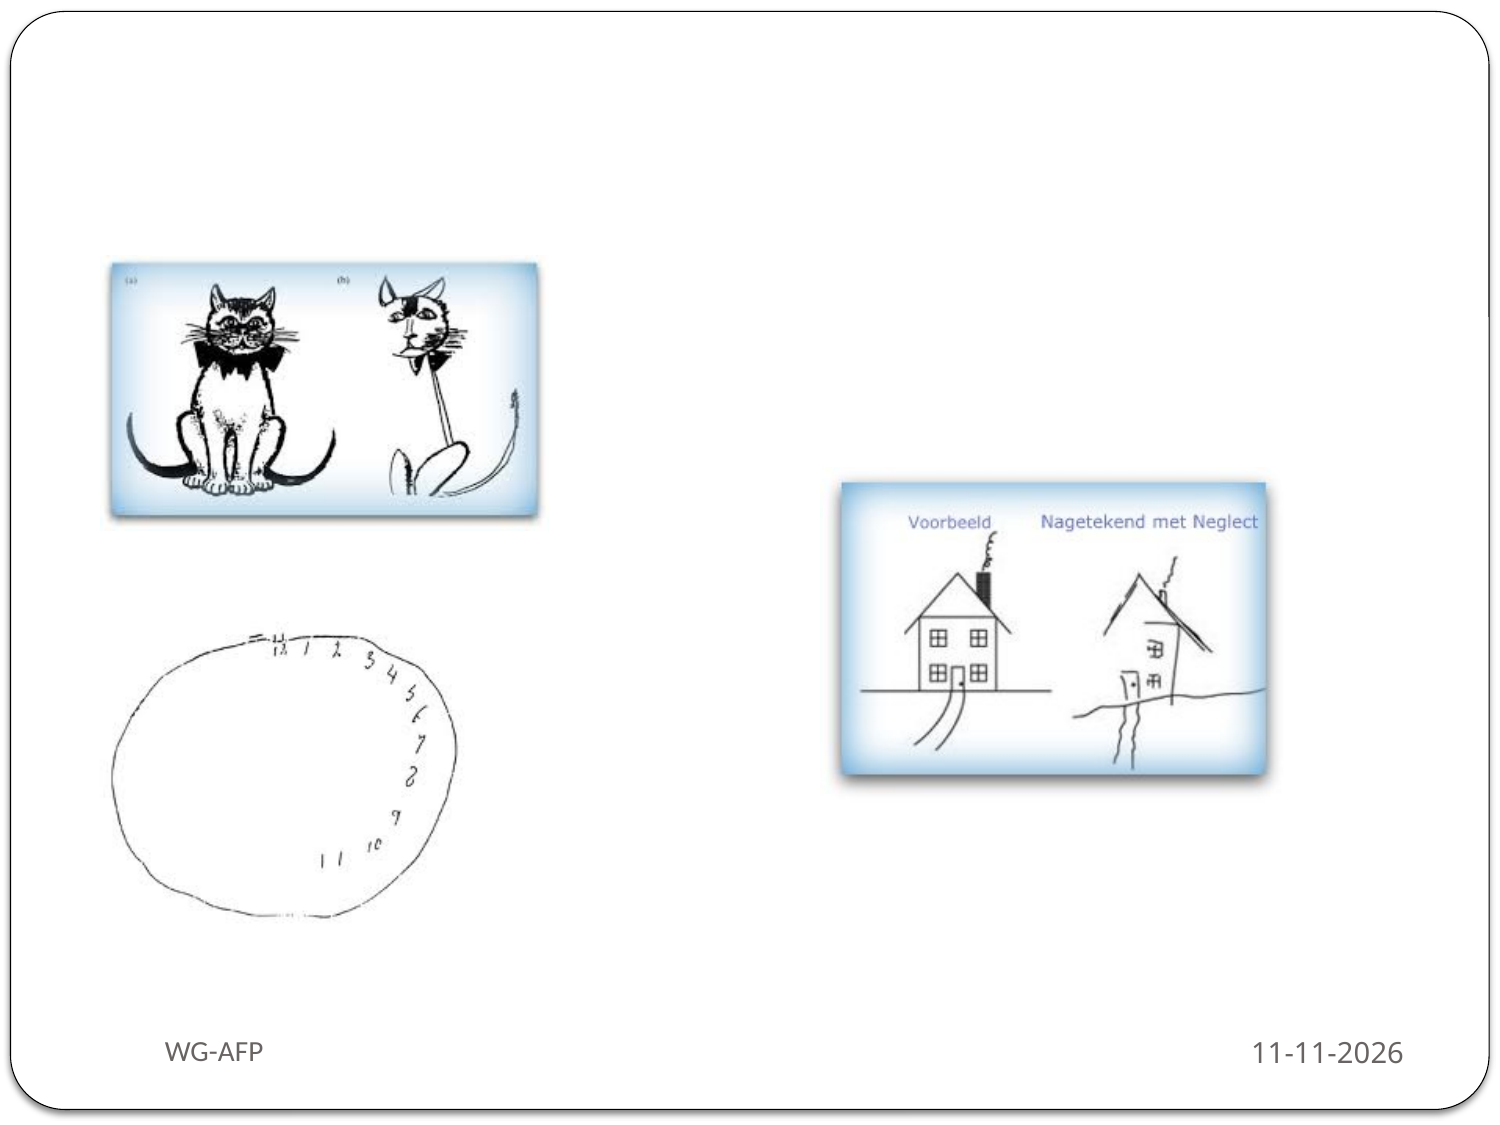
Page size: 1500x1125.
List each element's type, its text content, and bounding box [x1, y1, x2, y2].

picture [820, 467, 1289, 803]
picture [100, 255, 549, 531]
footer WG-AFP [150, 1012, 800, 1088]
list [88, 597, 466, 925]
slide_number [1012, 1015, 1419, 1094]
